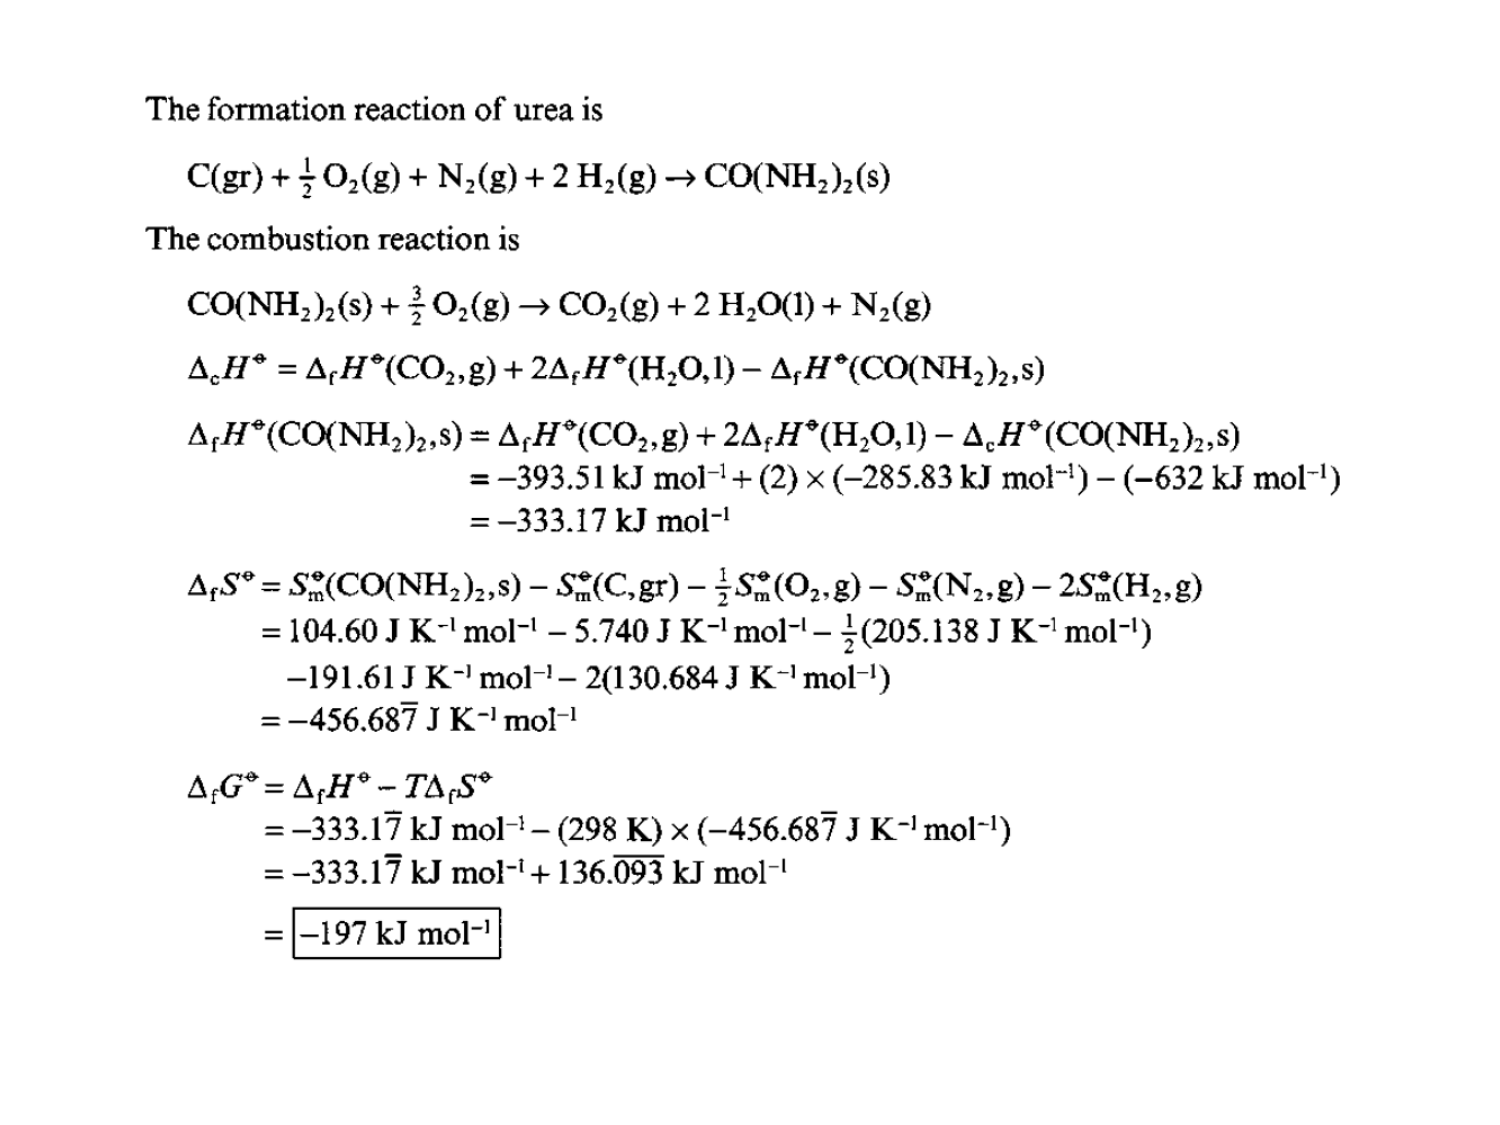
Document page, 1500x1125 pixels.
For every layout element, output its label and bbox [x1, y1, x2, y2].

picture [123, 89, 1405, 993]
